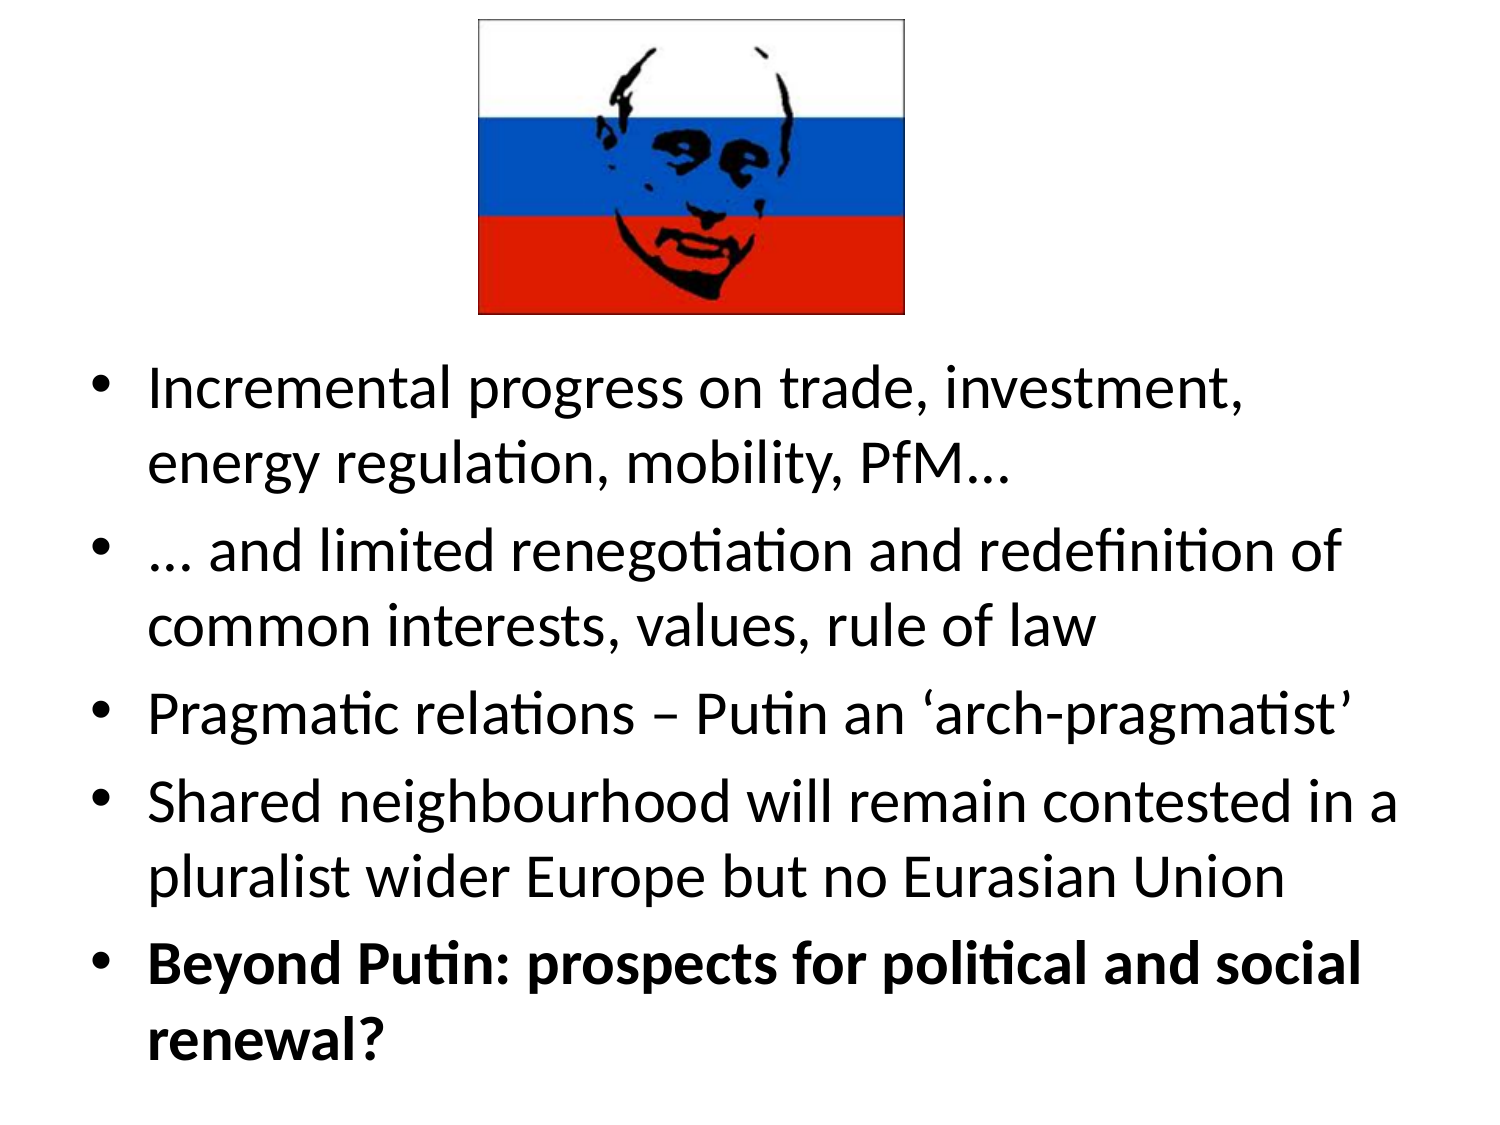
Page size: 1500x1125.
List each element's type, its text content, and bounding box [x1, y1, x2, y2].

list Incremental progress on trade, investment, energy regulation, mobility, PfM... ... and limited renegotiation and redefinition of common interests, values, rule of law Pragmatic relations – Putin an ‘arch-pragmatist’ Shared neighbourhood will remain contested in a pluralist wider Europe but no Eurasian Union Beyond Putin: prospects for political and social renewal? [75, 338, 1425, 1094]
picture [478, 18, 906, 315]
